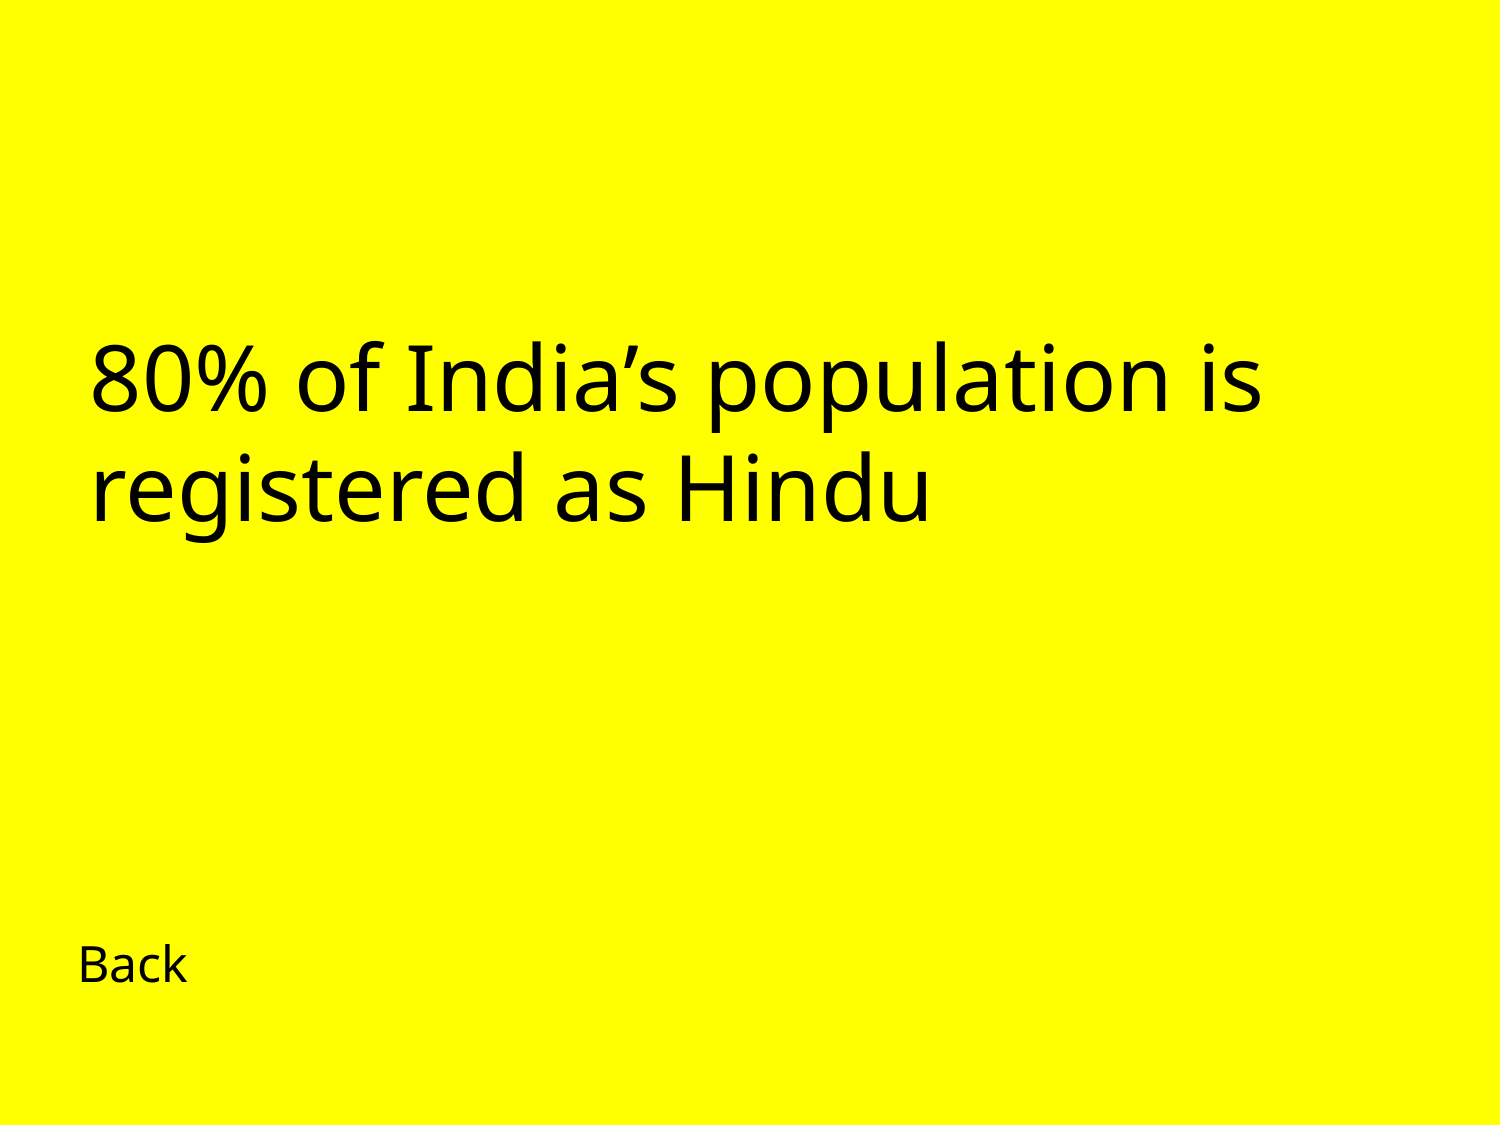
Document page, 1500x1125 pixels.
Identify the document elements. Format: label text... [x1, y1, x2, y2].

text_box 80% of India’s population is registered as Hindu [75, 312, 1463, 548]
text_box Back [62, 924, 350, 1000]
